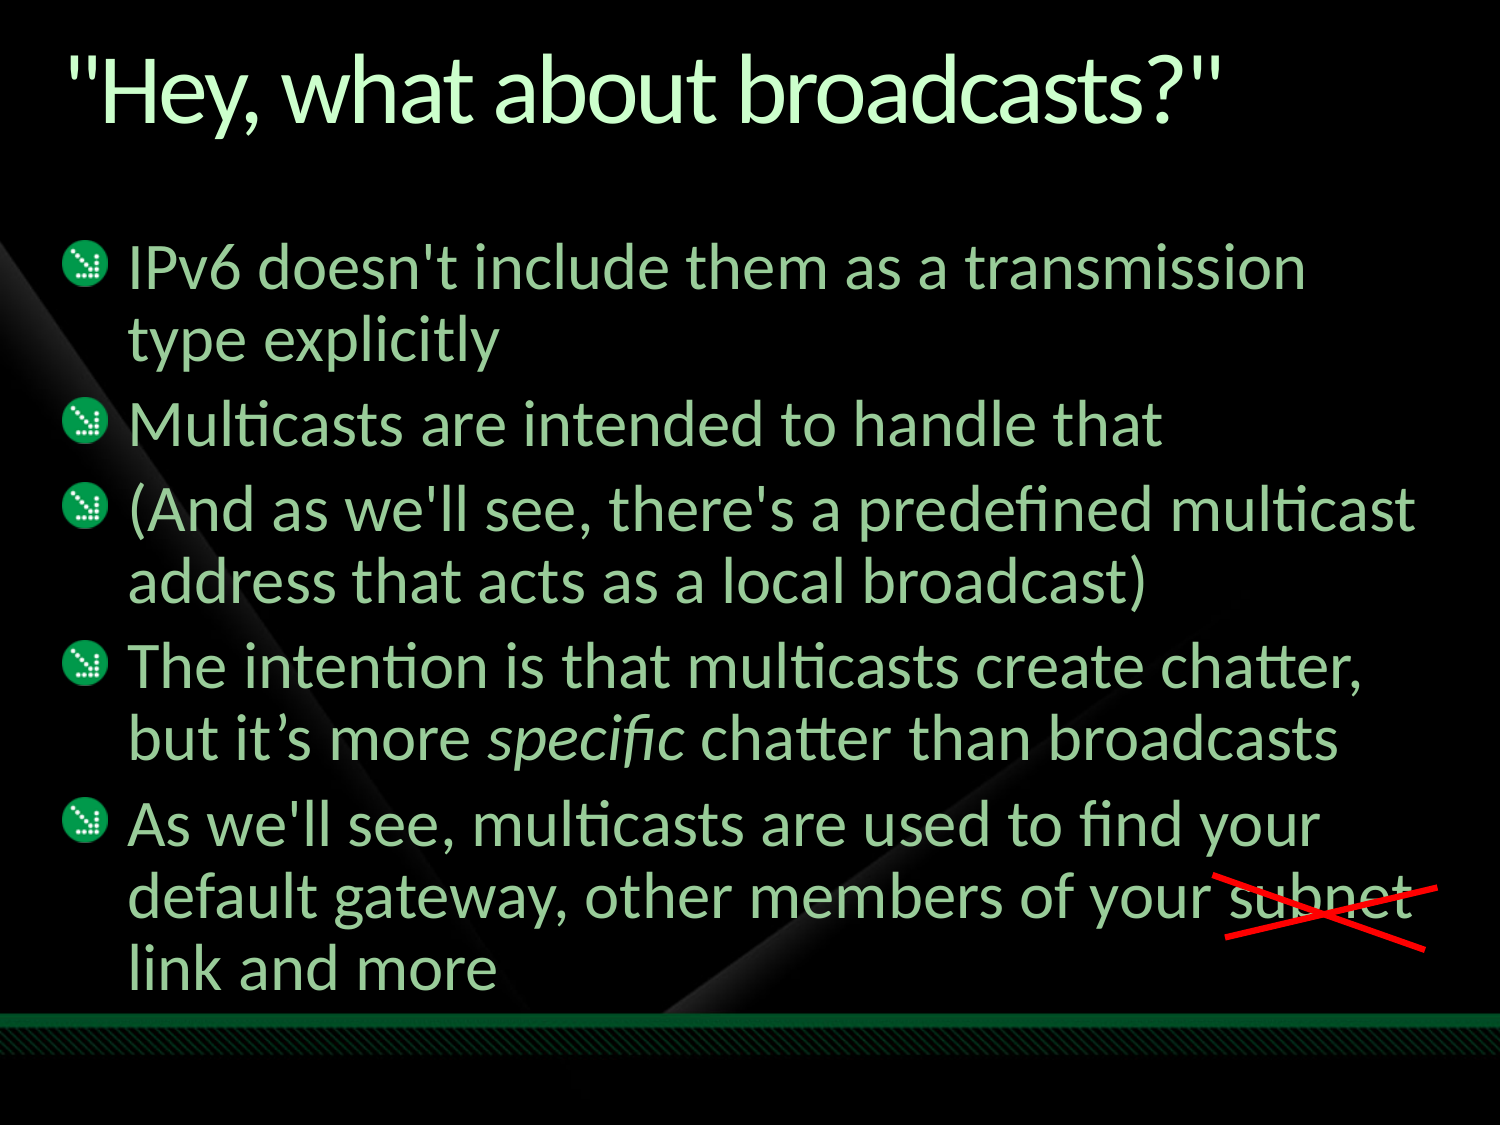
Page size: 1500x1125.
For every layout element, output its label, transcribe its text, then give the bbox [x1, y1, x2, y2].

picture [0, 0, 1500, 1125]
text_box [1224, 887, 1438, 938]
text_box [1212, 874, 1426, 951]
title "Hey, what about broadcasts?" [62, 37, 1438, 147]
list IPv6 doesn't include them as a transmission type explicitly Multicasts are intended to handle that (And as we'll see, there's a predefined multicast address that acts as a local broadcast) The intention is that multicasts create chatter, but it’s more specific chatter than broadcasts As we'll see, multicasts are used to find your default gateway, other members of your subnet link and more [62, 231, 1438, 1024]
